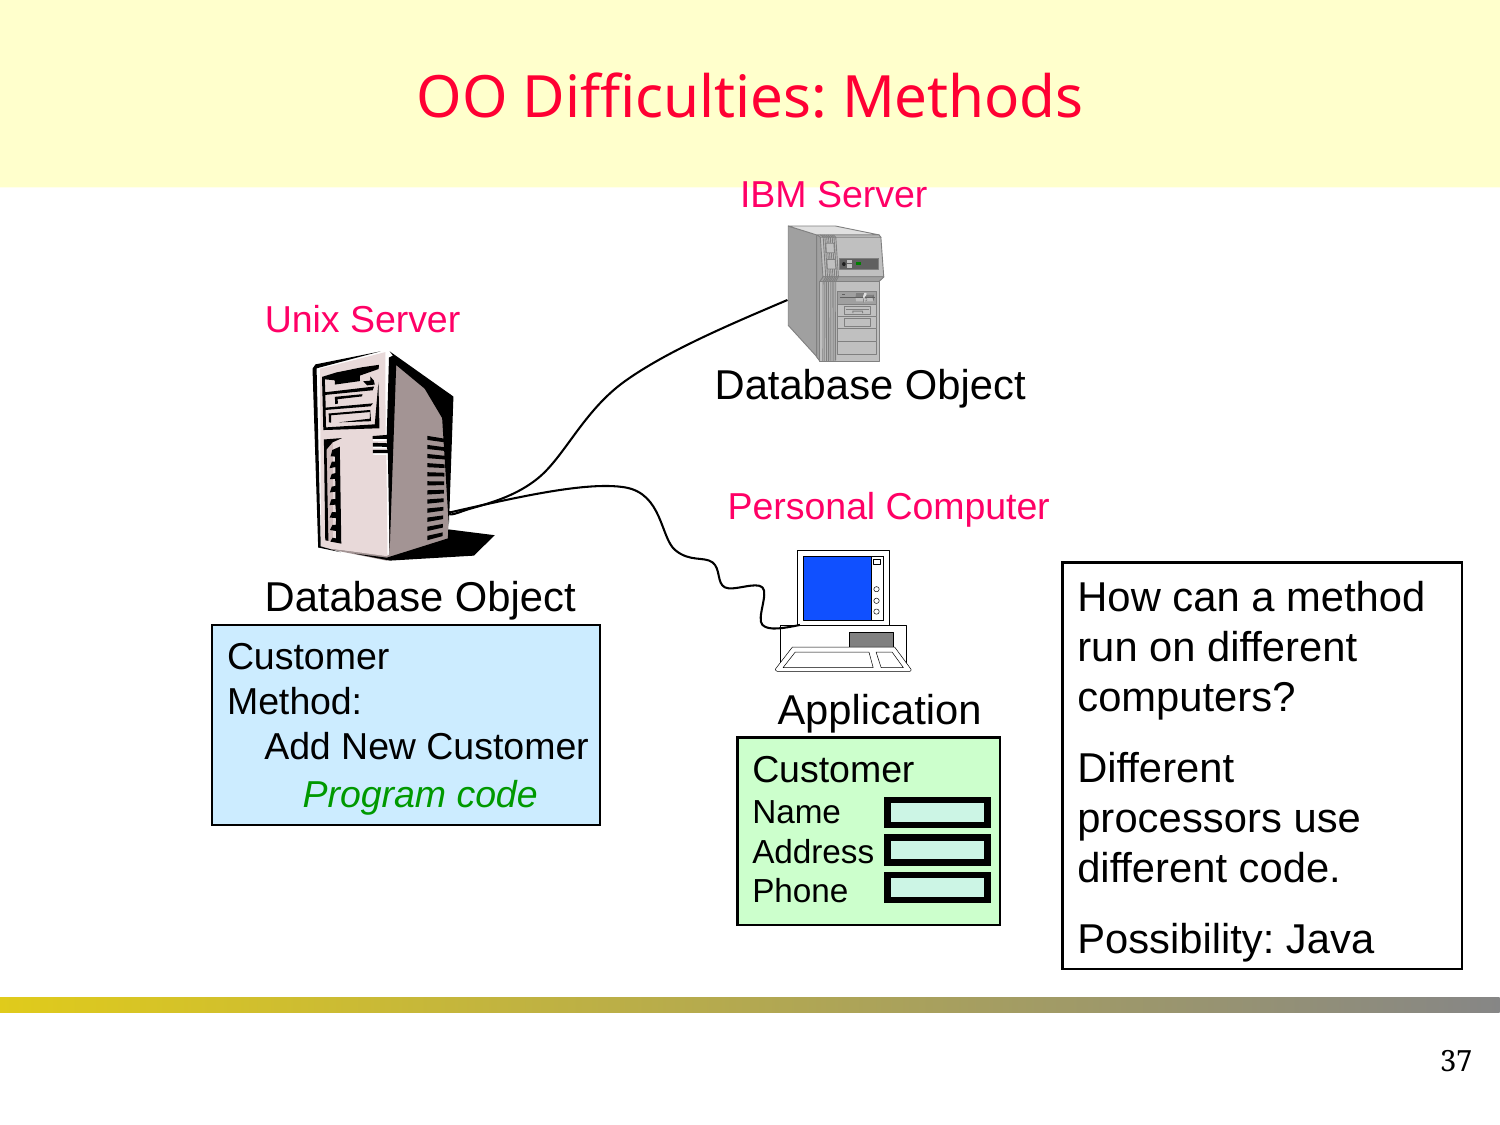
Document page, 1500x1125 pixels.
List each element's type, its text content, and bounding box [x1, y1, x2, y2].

text_box Unix Server [250, 287, 476, 348]
text_box [501, 302, 782, 499]
text_box Customer Name Address Phone [737, 737, 1000, 925]
text_box [501, 485, 769, 629]
text_box How can a method run on different computers? Different processors use different code. Possibility: Java [1062, 562, 1463, 970]
title OO Difficulties: Methods [0, 0, 1500, 188]
text_box Program code [287, 762, 553, 823]
text_box [887, 837, 988, 863]
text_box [787, 224, 886, 363]
slide_number 37 [1174, 1024, 1488, 1101]
text_box Customer Method: Add New Customer [212, 624, 600, 825]
text_box Database Object [249, 562, 591, 624]
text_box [312, 349, 497, 563]
text_box Database Object [699, 350, 1041, 415]
text_box Personal Computer [713, 474, 1066, 535]
text_box [887, 875, 988, 900]
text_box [774, 549, 913, 673]
text_box IBM Server [725, 162, 943, 223]
text_box [887, 800, 988, 825]
text_box Application [762, 675, 997, 737]
